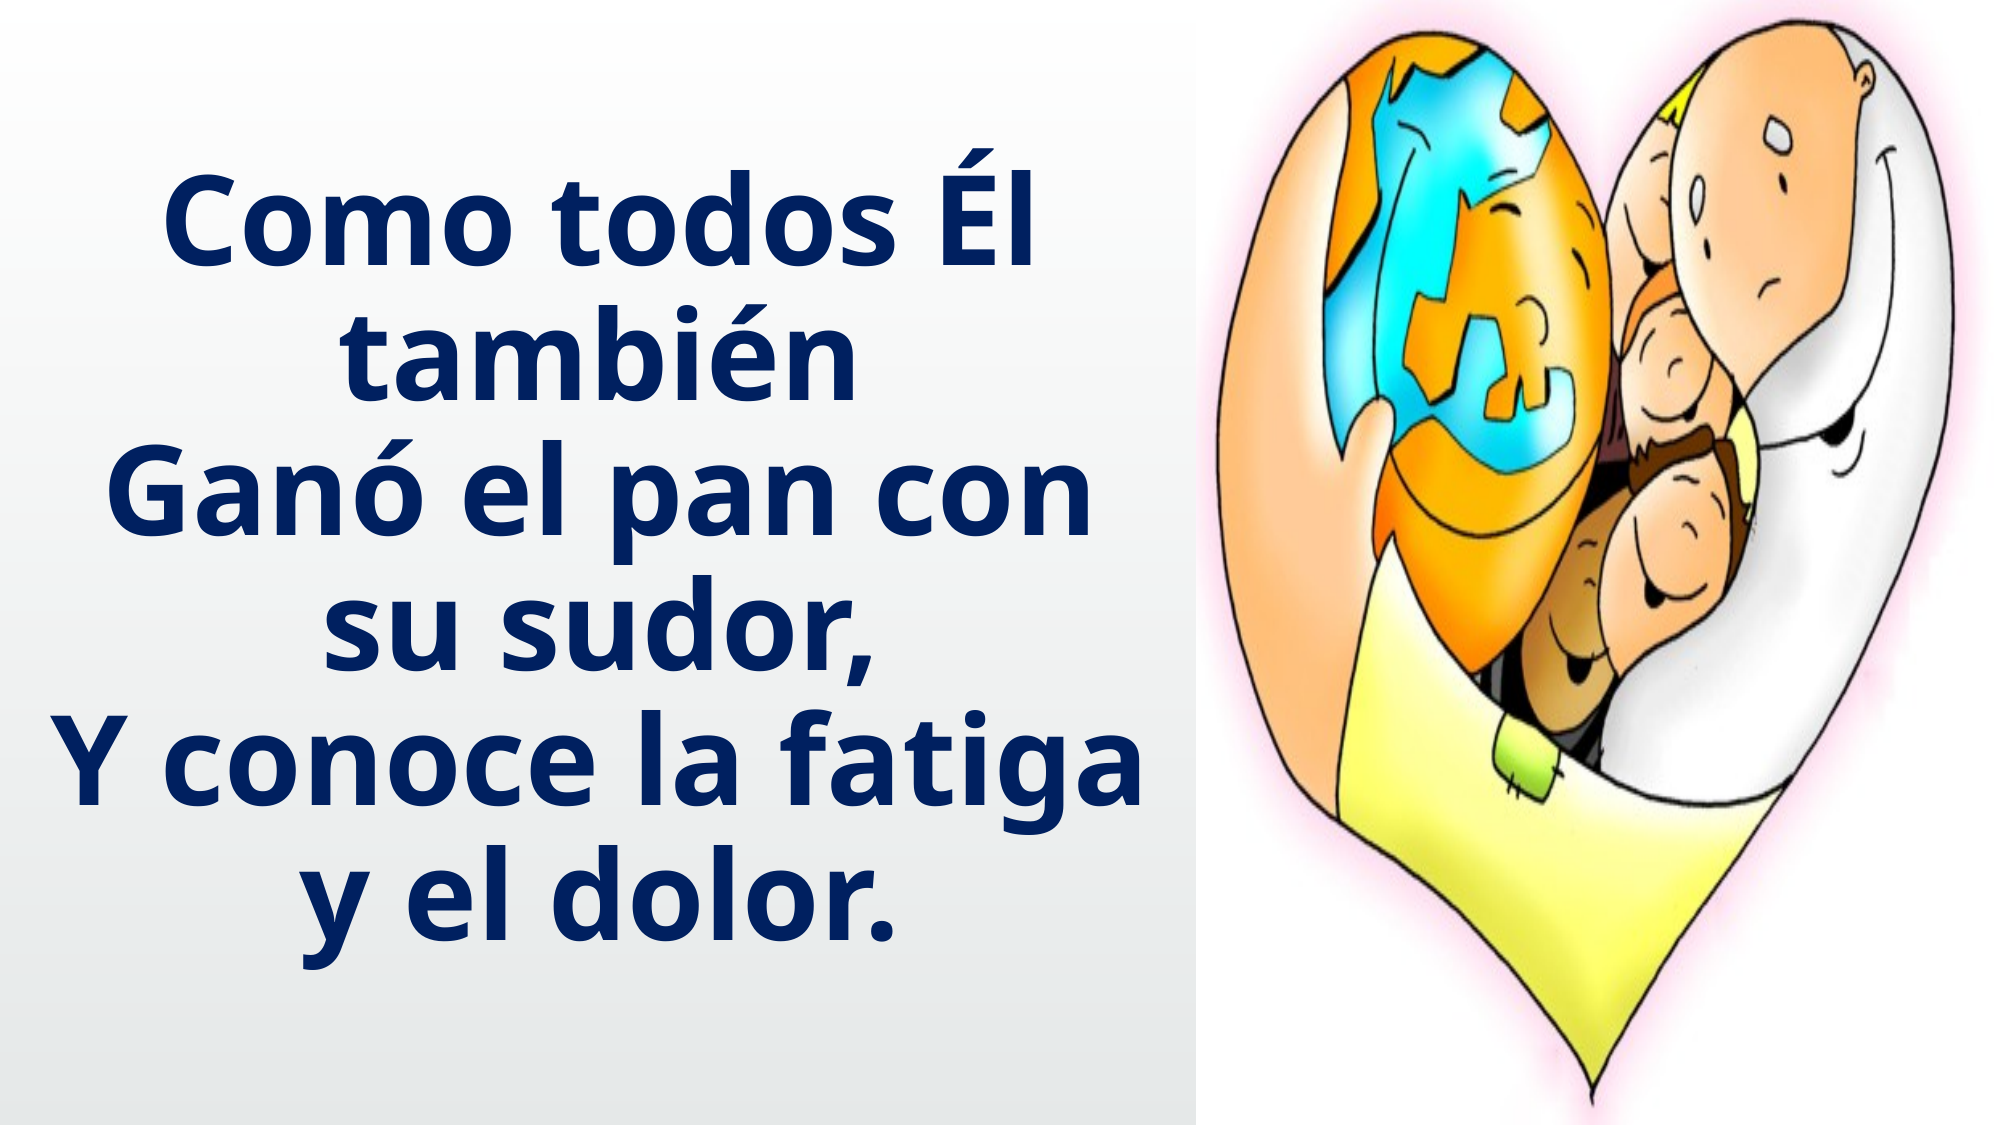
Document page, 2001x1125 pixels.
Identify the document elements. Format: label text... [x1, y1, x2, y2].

picture [1188, 0, 2000, 1125]
title Como todos Él también Ganó el pan con su sudor, Y conoce la fatiga y el dolor. [0, 0, 1188, 1125]
